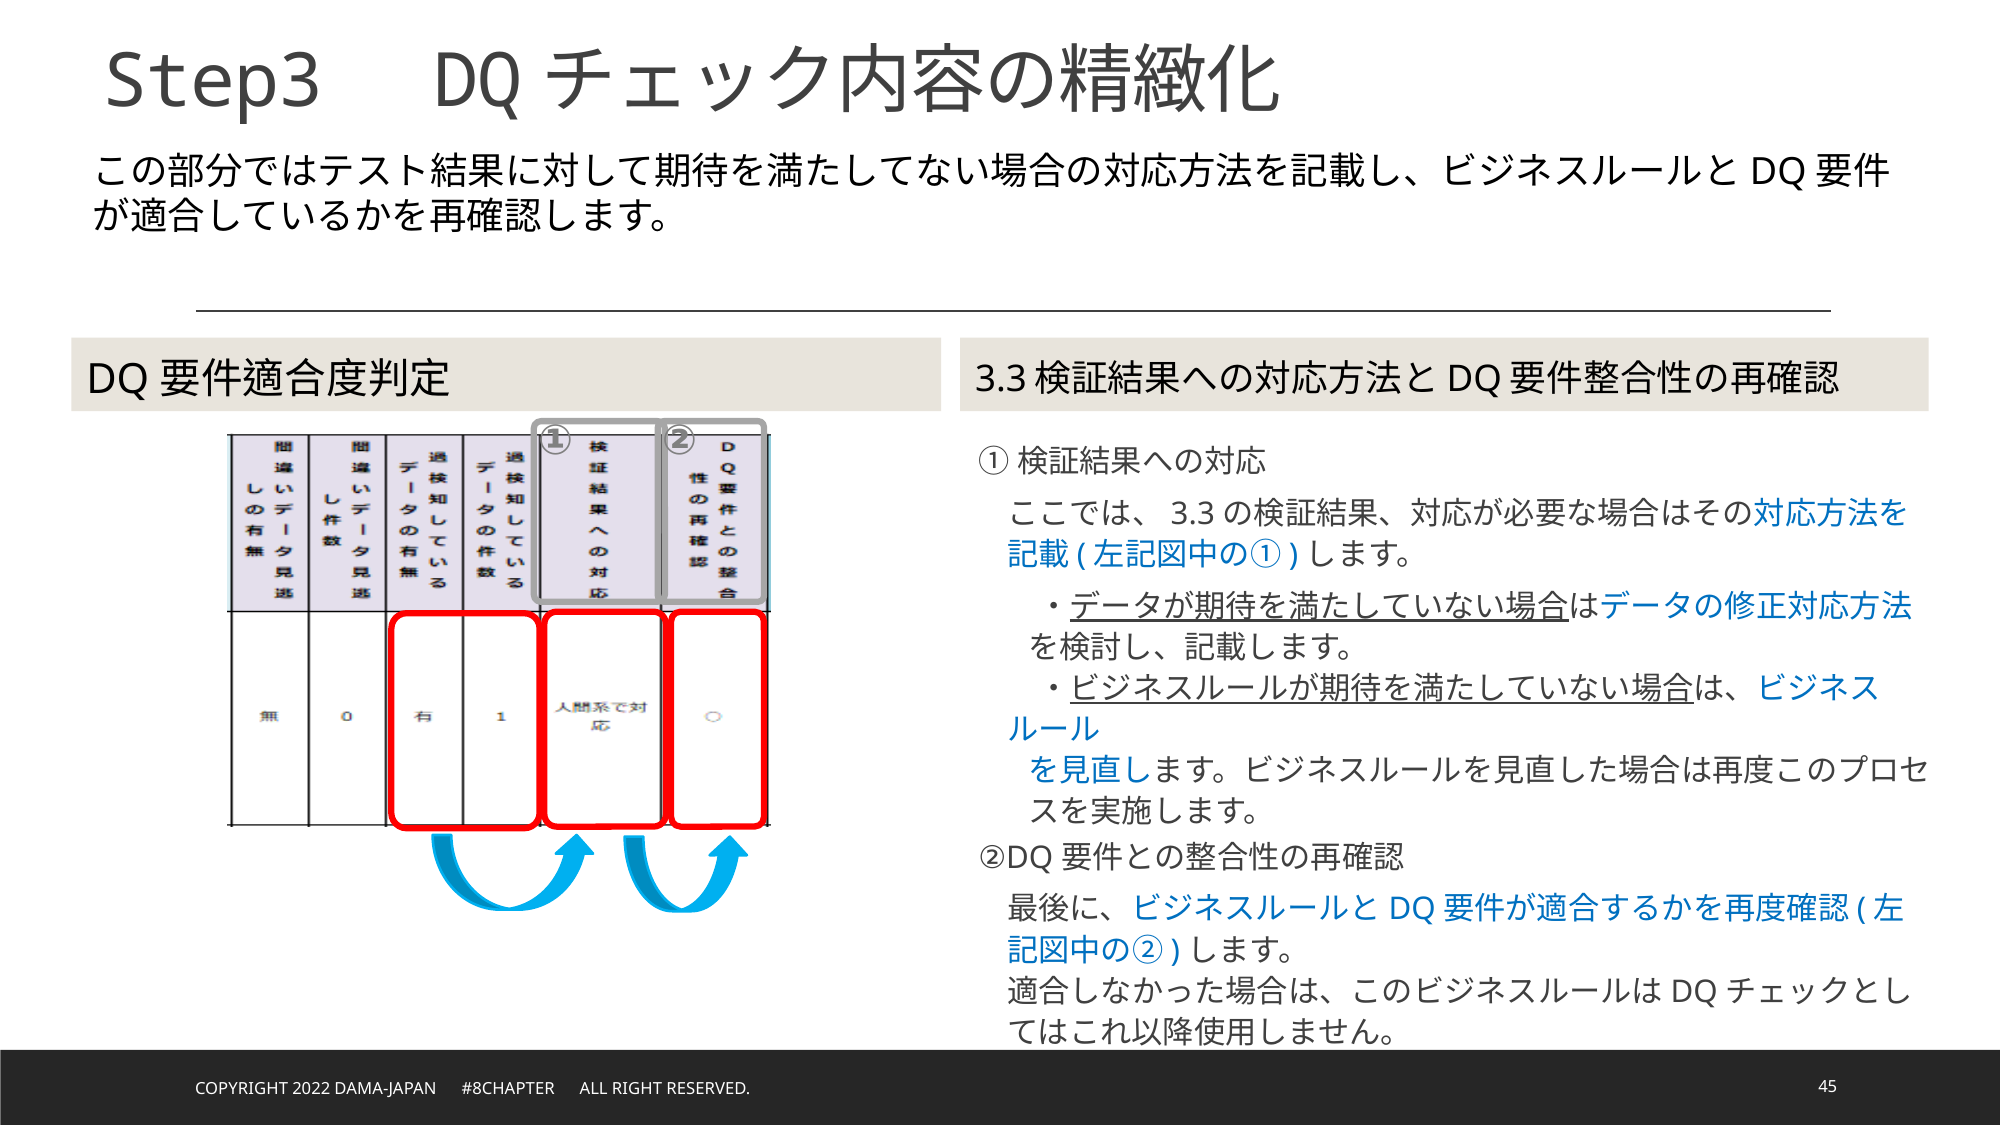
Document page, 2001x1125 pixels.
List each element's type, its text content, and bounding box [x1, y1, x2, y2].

slide_number 45 [1803, 1057, 1932, 1118]
title Step3 DQチェック内容の精緻化 [87, 47, 1830, 130]
text_box [432, 835, 594, 910]
text_box ① [521, 404, 618, 429]
list ①検証結果への対応 ここでは、3.3の検証結果、対応が必要な場合はその対応方法を記載(左記図中の①)します。 ・データが期待を満たしていない場合はデータの修正対応方法 を検討し、記載します。 ・ビジネスルールが期待を満たしていない場合は、ビジネスルール を見直します。ビジネスルールを見直した場合は再度このプロセ スを実施します。 ②DQ要件との整合性の再確認 最後に、ビジネスルールとDQ要件が適合するかを再度確認(左記図中の②)します。 適合しなかった場合は、このビジネスルールはDQチェックとしてはこれ以降使用しません。 [963, 430, 1932, 1021]
footer Copyright 2022 DAMA-JAPAN #8chapter All right reserved. [180, 1057, 1299, 1118]
text_box [618, 421, 645, 429]
list DQ要件適合度判定 [71, 337, 942, 412]
text_box この部分ではテスト結果に対して期待を満たしてない場合の対応方法を記載し、ビジネスルールとDQ要件が適合しているかを再確認します。 [78, 139, 1922, 245]
text_box ② [645, 404, 742, 429]
picture [226, 432, 771, 828]
text_box [742, 421, 764, 429]
list 3.3検証結果への対応方法とDQ要件整合性の再確認 [960, 337, 1929, 412]
text_box [624, 836, 747, 912]
